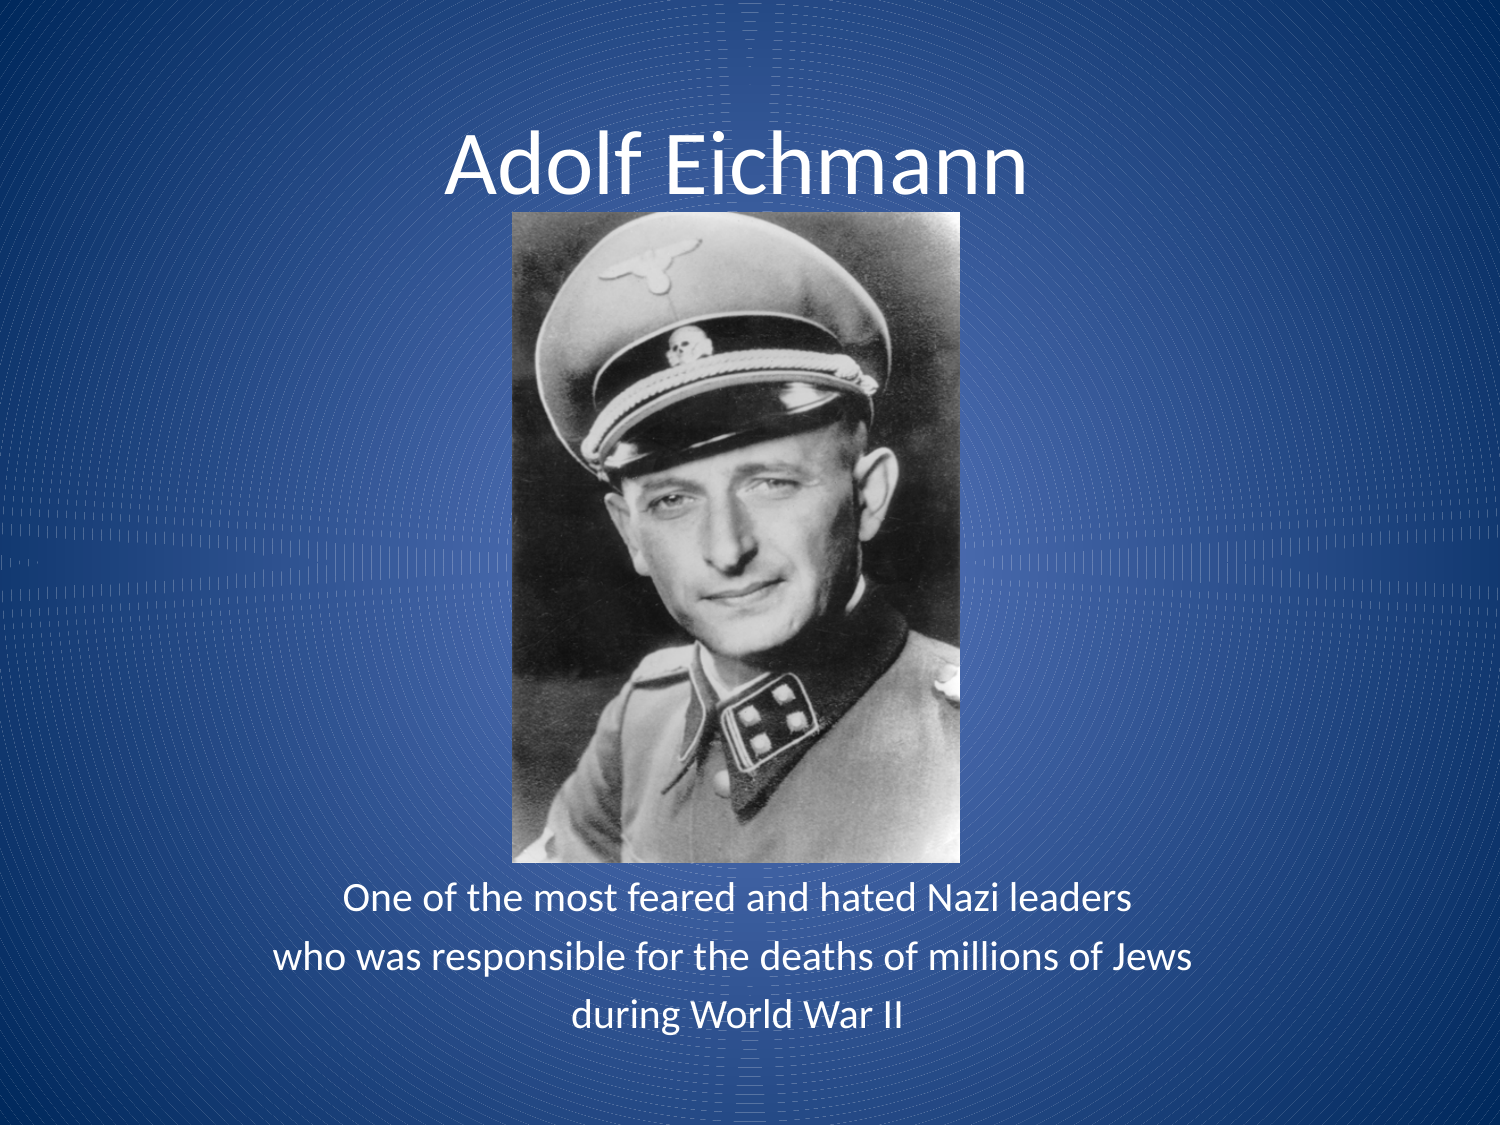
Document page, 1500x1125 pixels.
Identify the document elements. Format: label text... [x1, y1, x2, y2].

subtitle One of the most feared and hated Nazi leaders who was responsible for the deaths of millions of Jews during World War II [212, 862, 1263, 1088]
picture [512, 212, 960, 863]
title Adolf Eichmann [99, 37, 1375, 279]
